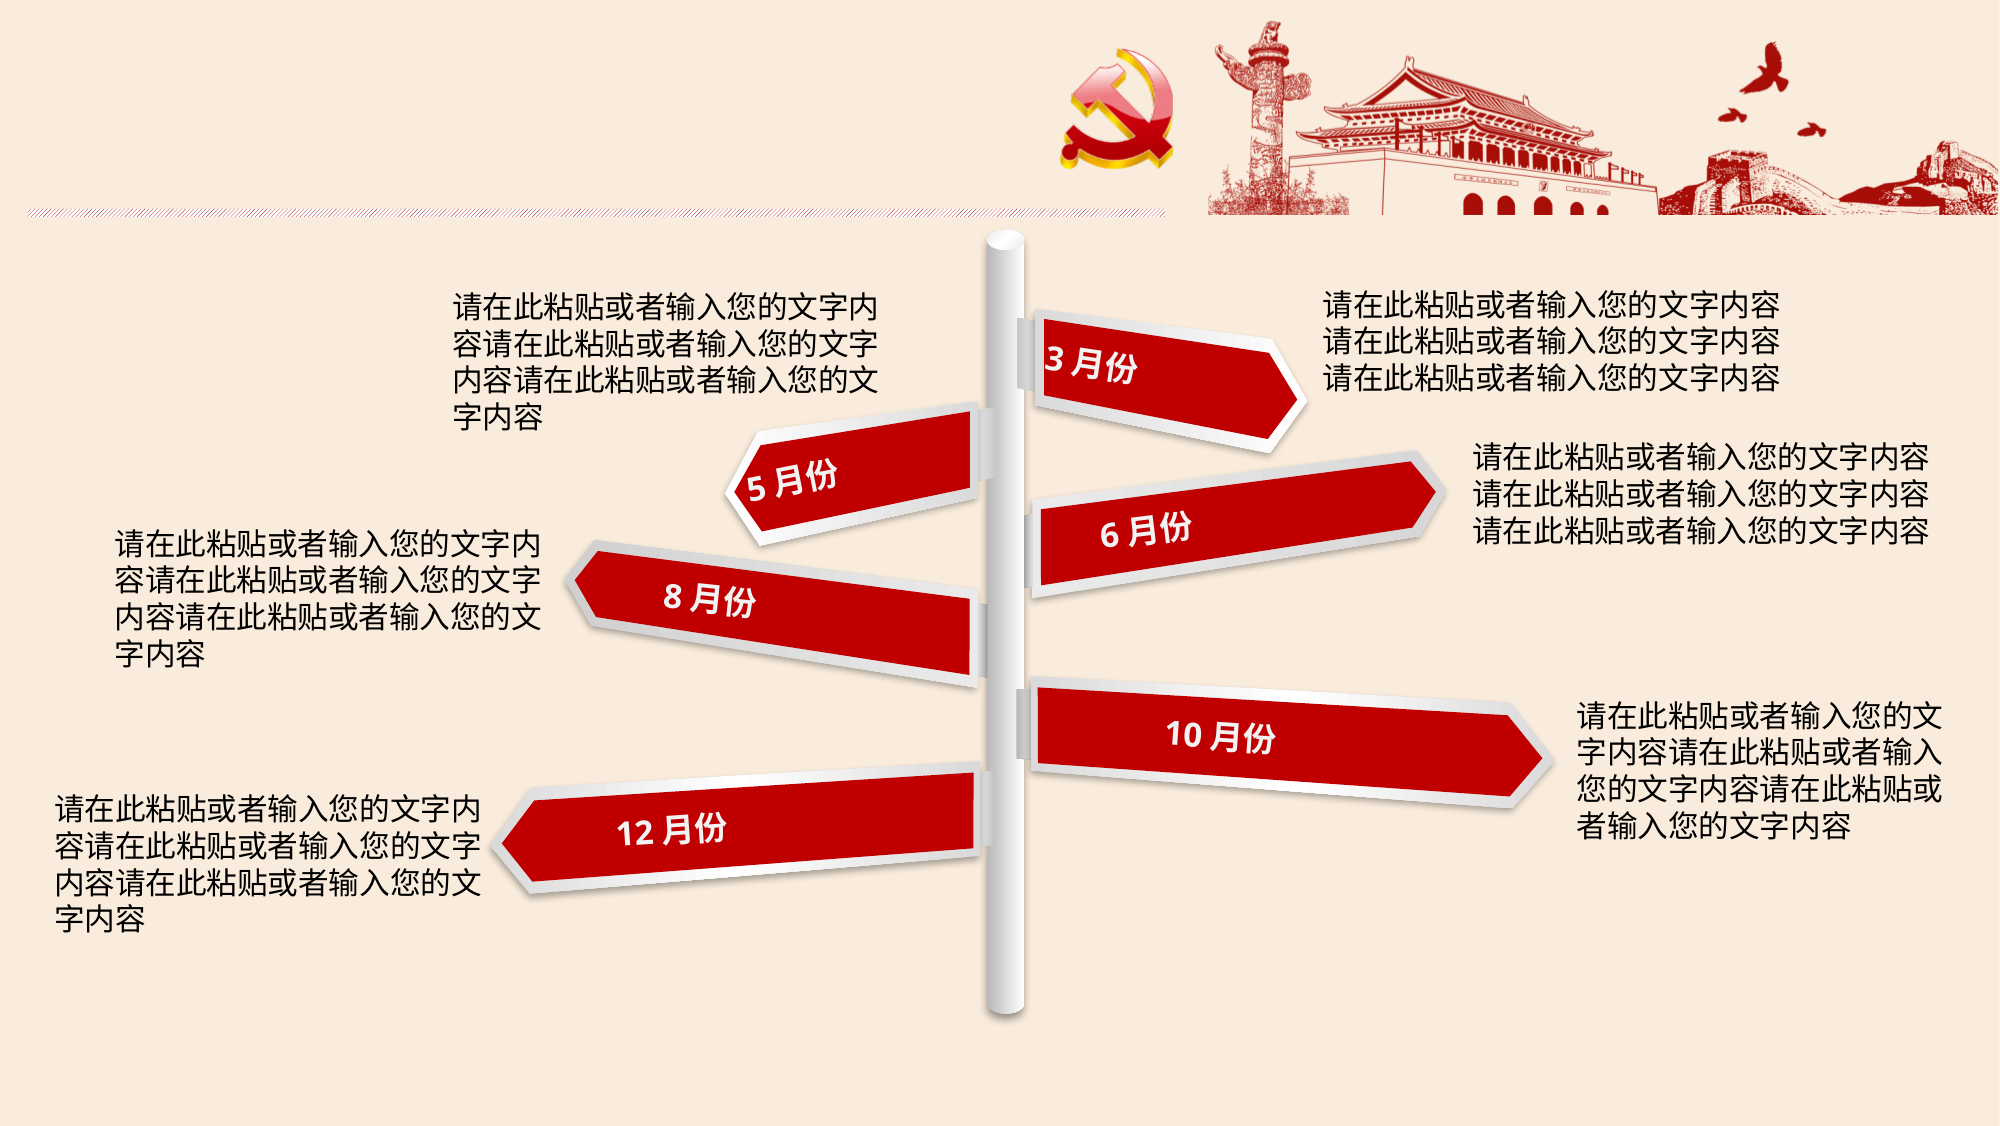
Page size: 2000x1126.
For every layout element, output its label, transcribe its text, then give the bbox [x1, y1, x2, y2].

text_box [489, 761, 993, 894]
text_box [564, 539, 981, 689]
text_box 请在此粘贴或者输入您的文字内容请在此粘贴或者输入您的文字内容请在此粘贴或者输入您的文字内容 [1561, 689, 1969, 851]
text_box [986, 229, 1025, 1014]
text_box 请在此粘贴或者输入您的文字内容请在此粘贴或者输入您的文字内容请在此粘贴或者输入您的文字内容 [1457, 430, 1970, 556]
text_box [1016, 675, 1556, 809]
text_box 请在此粘贴或者输入您的文字内容请在此粘贴或者输入您的文字内容请在此粘贴或者输入您的文字内容 [39, 782, 500, 945]
text_box 请在此粘贴或者输入您的文字内容请在此粘贴或者输入您的文字内容请在此粘贴或者输入您的文字内容 [99, 517, 560, 679]
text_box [1016, 308, 1308, 454]
text_box 请在此粘贴或者输入您的文字内容请在此粘贴或者输入您的文字内容请在此粘贴或者输入您的文字内容 [1307, 277, 1820, 403]
picture [0, 0, 2000, 1126]
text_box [724, 400, 997, 546]
text_box 请在此粘贴或者输入您的文字内容请在此粘贴或者输入您的文字内容请在此粘贴或者输入您的文字内容 [437, 280, 898, 443]
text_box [1030, 450, 1447, 599]
